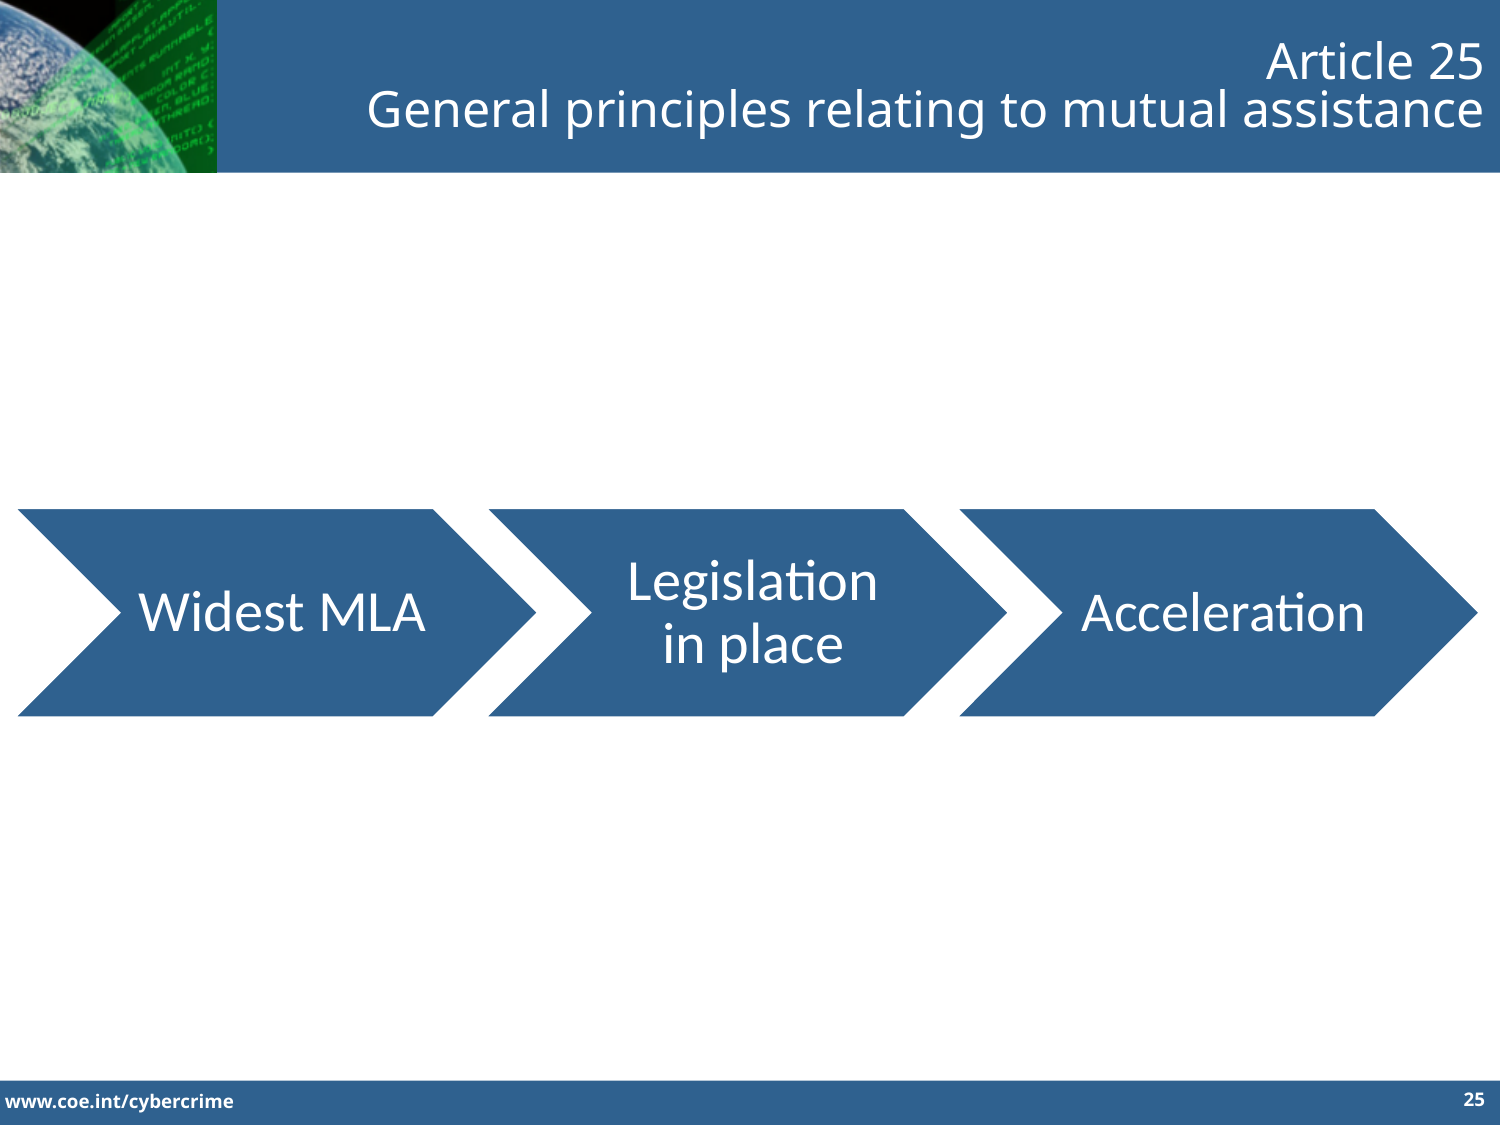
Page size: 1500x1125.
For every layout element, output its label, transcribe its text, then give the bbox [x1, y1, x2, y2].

text_box Article 25 General principles relating to mutual assistance [252, 13, 1500, 166]
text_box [14, 162, 1480, 1064]
slide_number 25 [1149, 1079, 1500, 1125]
picture [0, 1, 217, 173]
